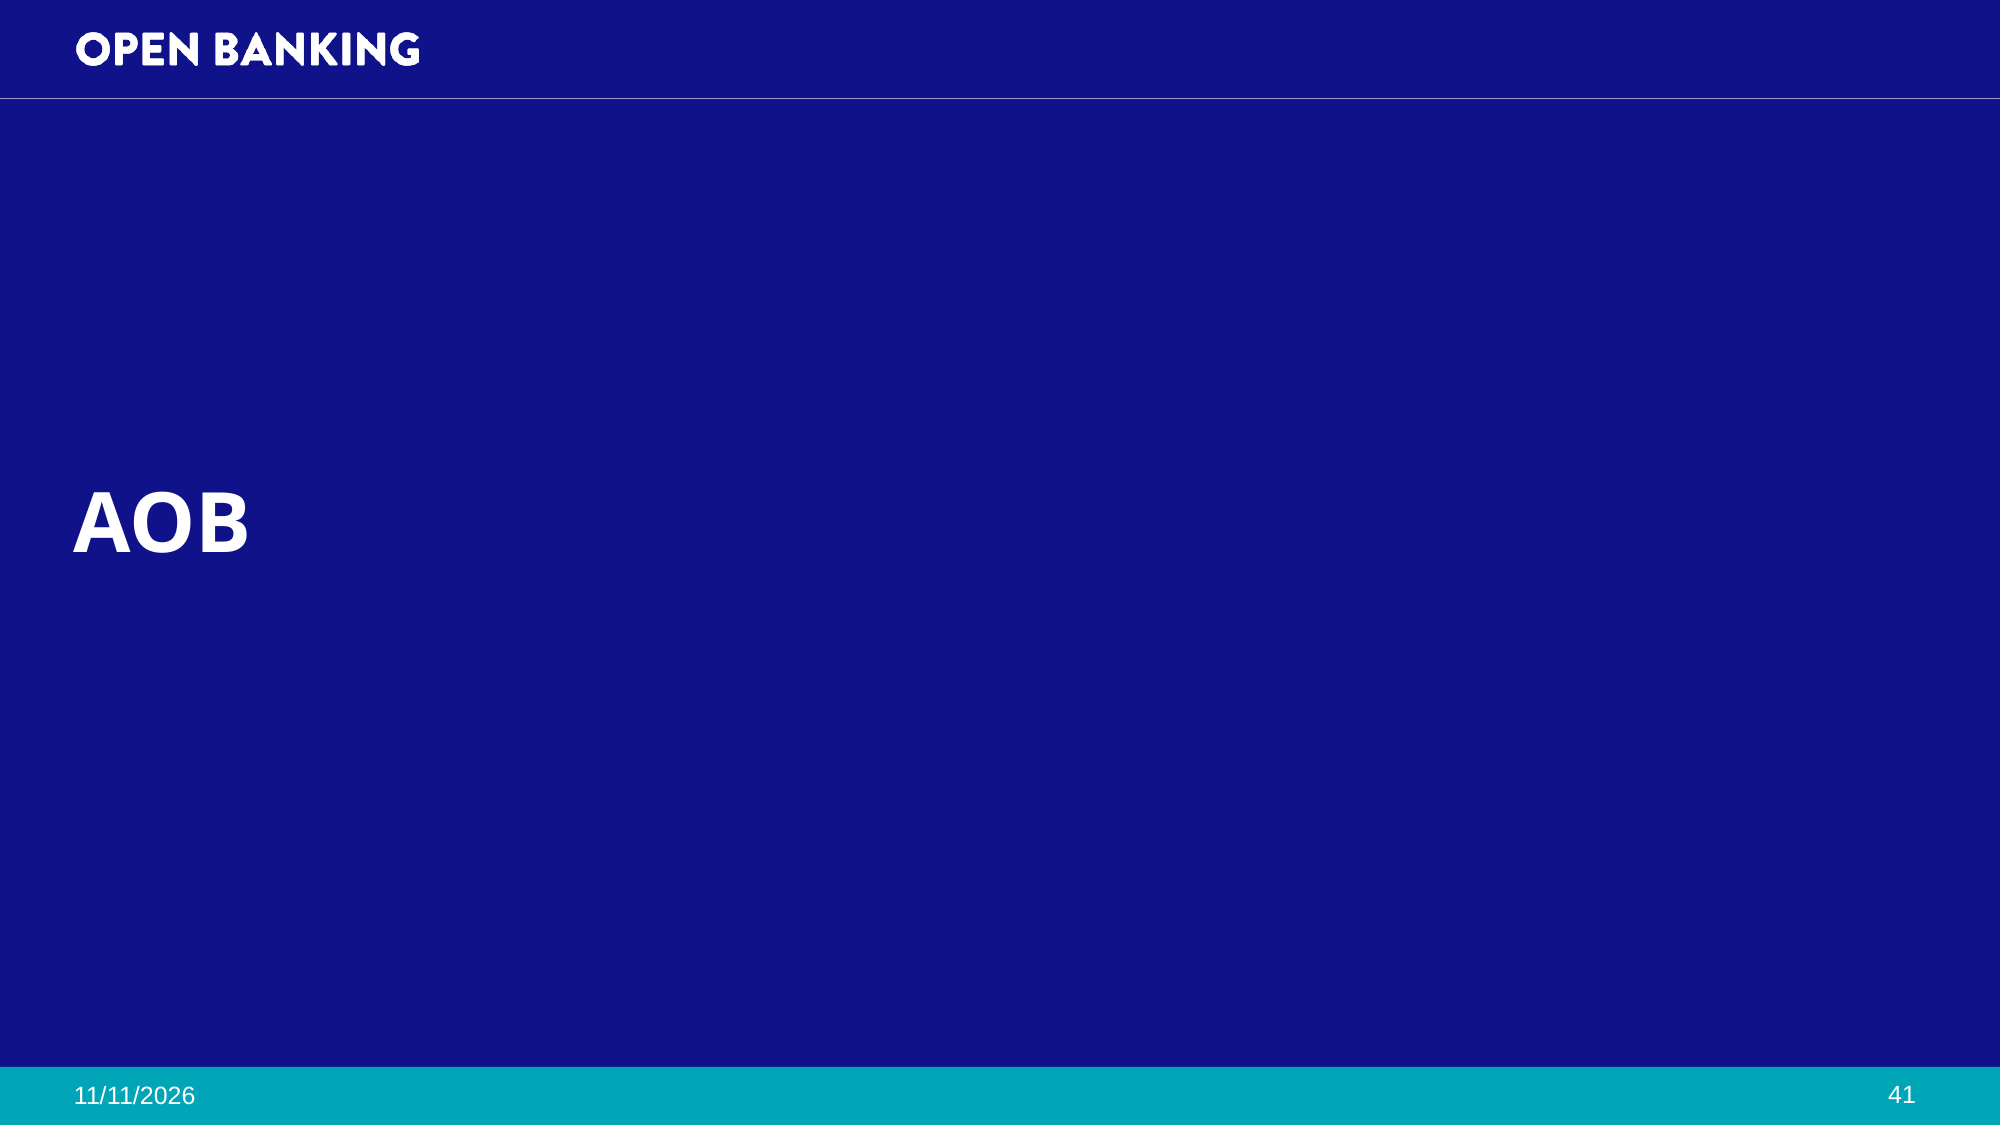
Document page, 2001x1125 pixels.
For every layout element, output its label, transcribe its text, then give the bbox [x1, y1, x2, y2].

slide_number 41 [1412, 1064, 1932, 1124]
footer [662, 1064, 1338, 1124]
title AOB [59, 105, 1750, 576]
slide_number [59, 1065, 509, 1125]
picture [43, 0, 452, 99]
